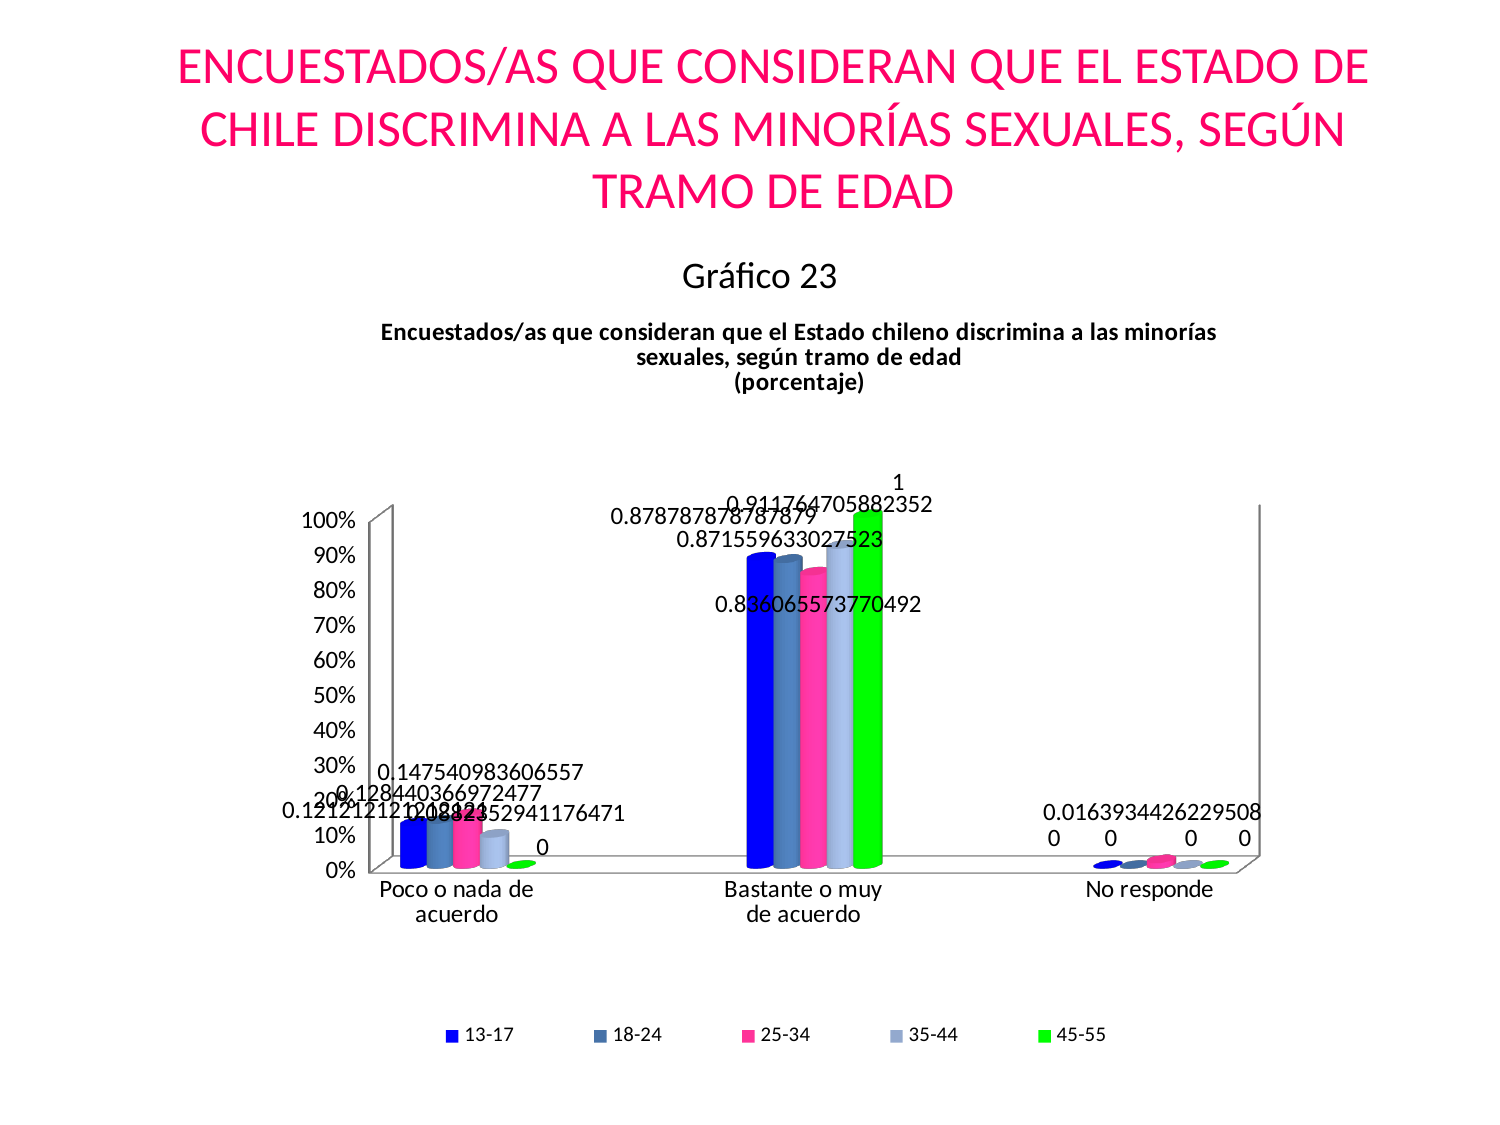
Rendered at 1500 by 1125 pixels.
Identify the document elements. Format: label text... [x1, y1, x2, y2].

text_box Gráfico 23 [667, 243, 880, 304]
text_box ENCUESTADOS/AS QUE CONSIDERAN QUE EL ESTADO DE CHILE DISCRIMINA A LAS MINORÍAS SEXUALES, SEGÚN TRAMO DE EDAD [100, 42, 1447, 208]
chart [206, 314, 1318, 1071]
